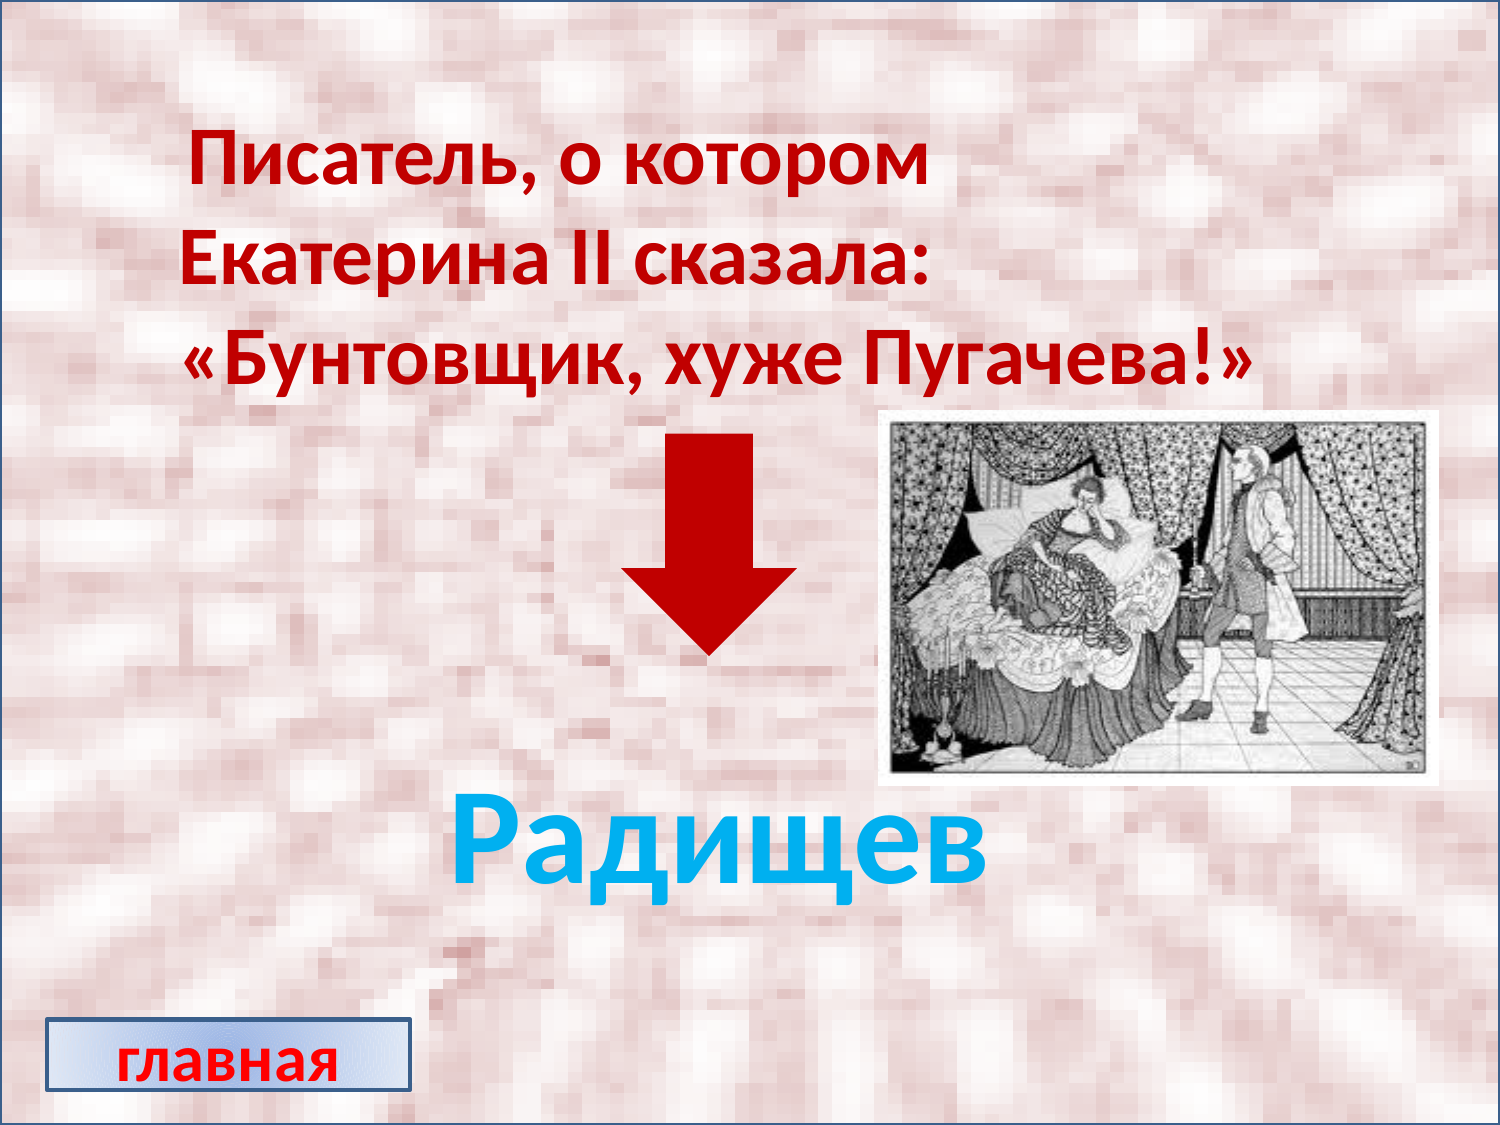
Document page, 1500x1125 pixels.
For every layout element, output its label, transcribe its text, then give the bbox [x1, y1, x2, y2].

text_box Писатель, о котором Екатерина II сказала: «Бунтовщик, хуже Пугачева!» [164, 93, 1301, 454]
text_box [619, 431, 799, 659]
picture [878, 409, 1439, 786]
text_box Радищев [433, 738, 1161, 918]
text_box главная [45, 1017, 412, 1092]
text_box [0, 0, 1500, 1125]
